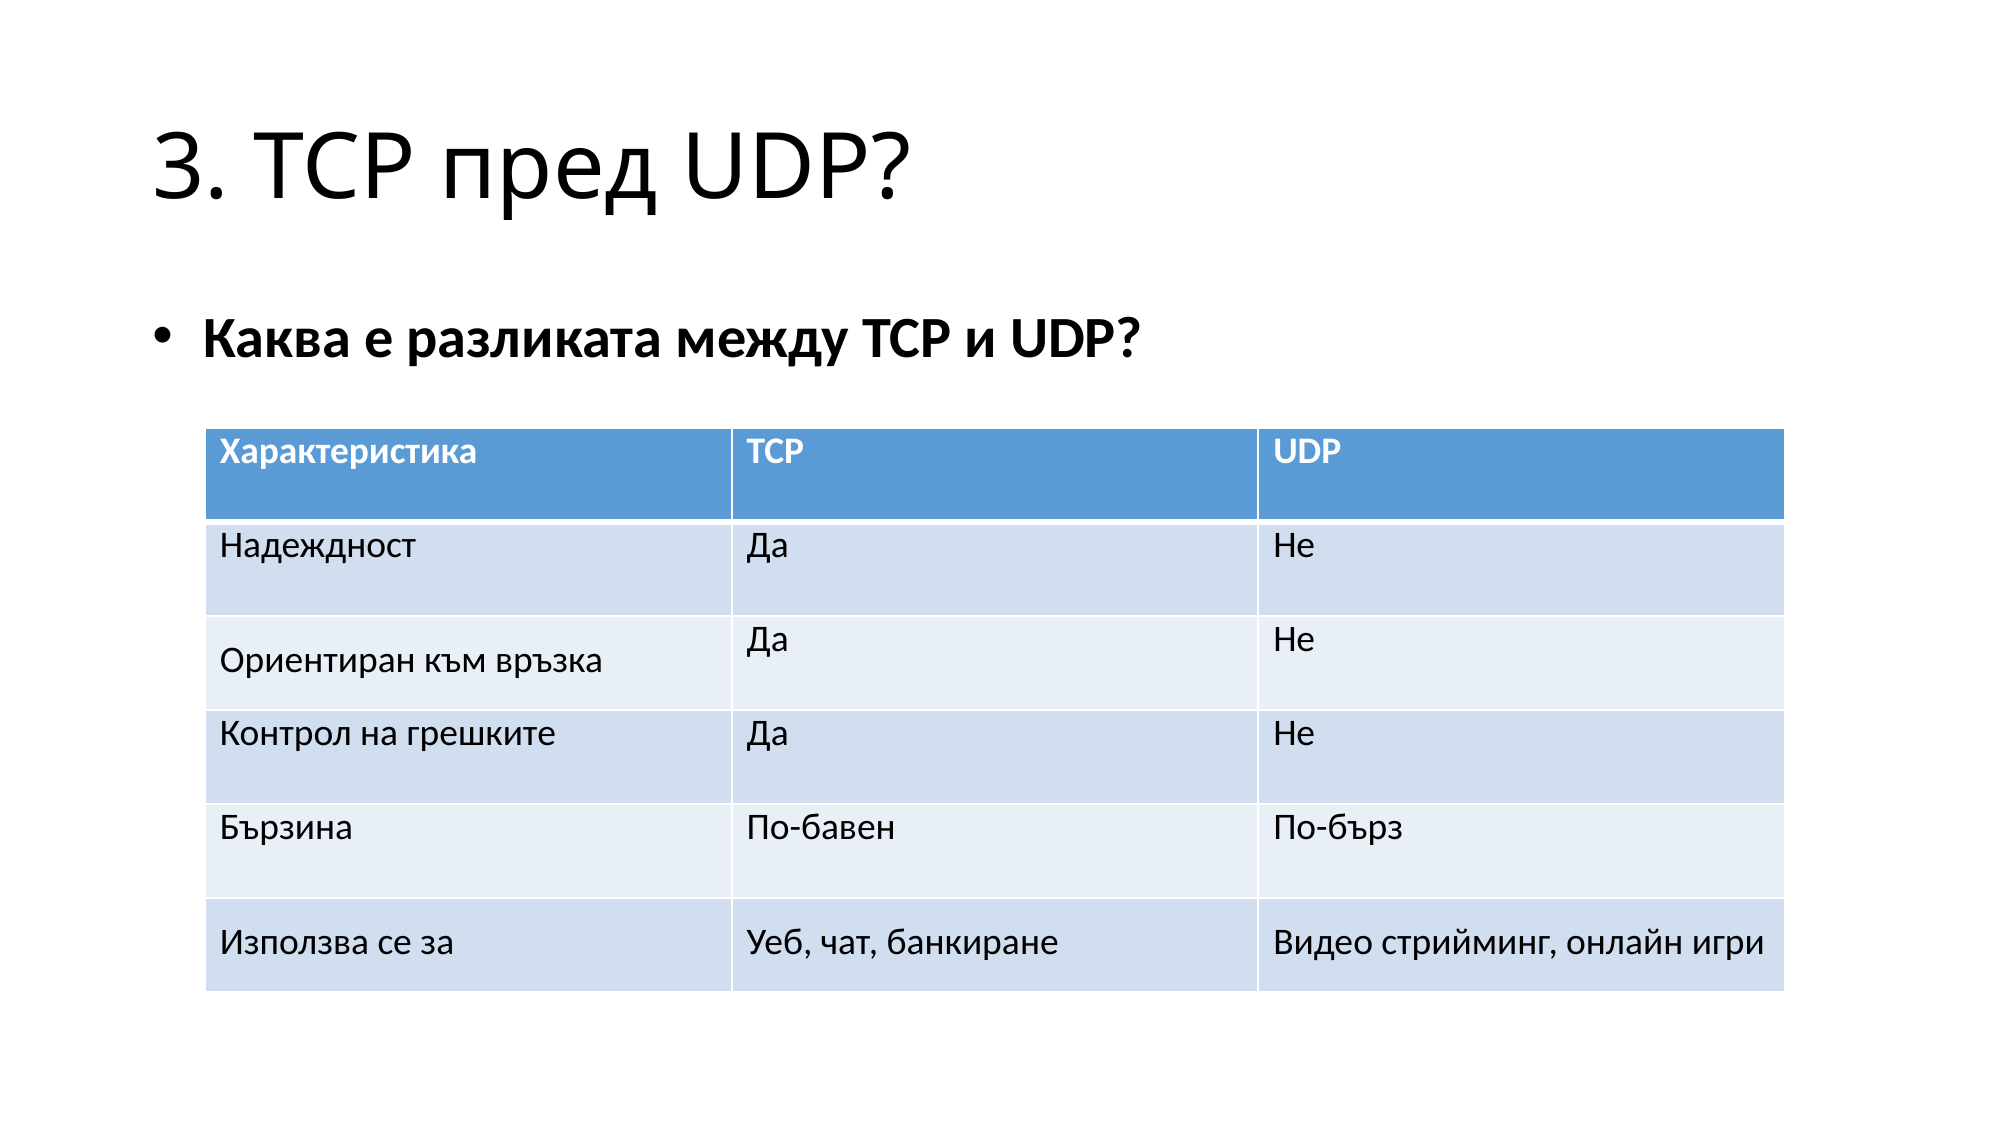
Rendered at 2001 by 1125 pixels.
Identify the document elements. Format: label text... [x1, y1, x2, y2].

table_cell Контрол на грешките [206, 711, 731, 803]
table_cell Надеждност [206, 525, 731, 615]
table_cell Използва се за [206, 899, 731, 991]
table_cell Ориентиран към връзка [206, 617, 731, 709]
table_cell Уеб, чат, банкиране [733, 899, 1257, 991]
table_cell Бързина [206, 805, 731, 897]
table_cell Видео стрийминг, онлайн игри [1259, 899, 1784, 991]
table_header Характеристика [206, 429, 731, 519]
table_cell Не [1259, 617, 1784, 709]
table_cell Не [1259, 525, 1784, 615]
table_cell Да [733, 525, 1257, 615]
table_header TCP [733, 429, 1257, 519]
table_cell Да [733, 617, 1257, 709]
table_cell По-бавен [733, 805, 1257, 897]
table_header UDP [1259, 429, 1784, 519]
list Каква е разликата между TCP и UDP? [137, 299, 1863, 1014]
table_cell По-бърз [1259, 805, 1784, 897]
table_cell Да [733, 711, 1257, 803]
table_cell Не [1259, 711, 1784, 803]
title 3. TCP пред UDP? [137, 59, 1863, 278]
